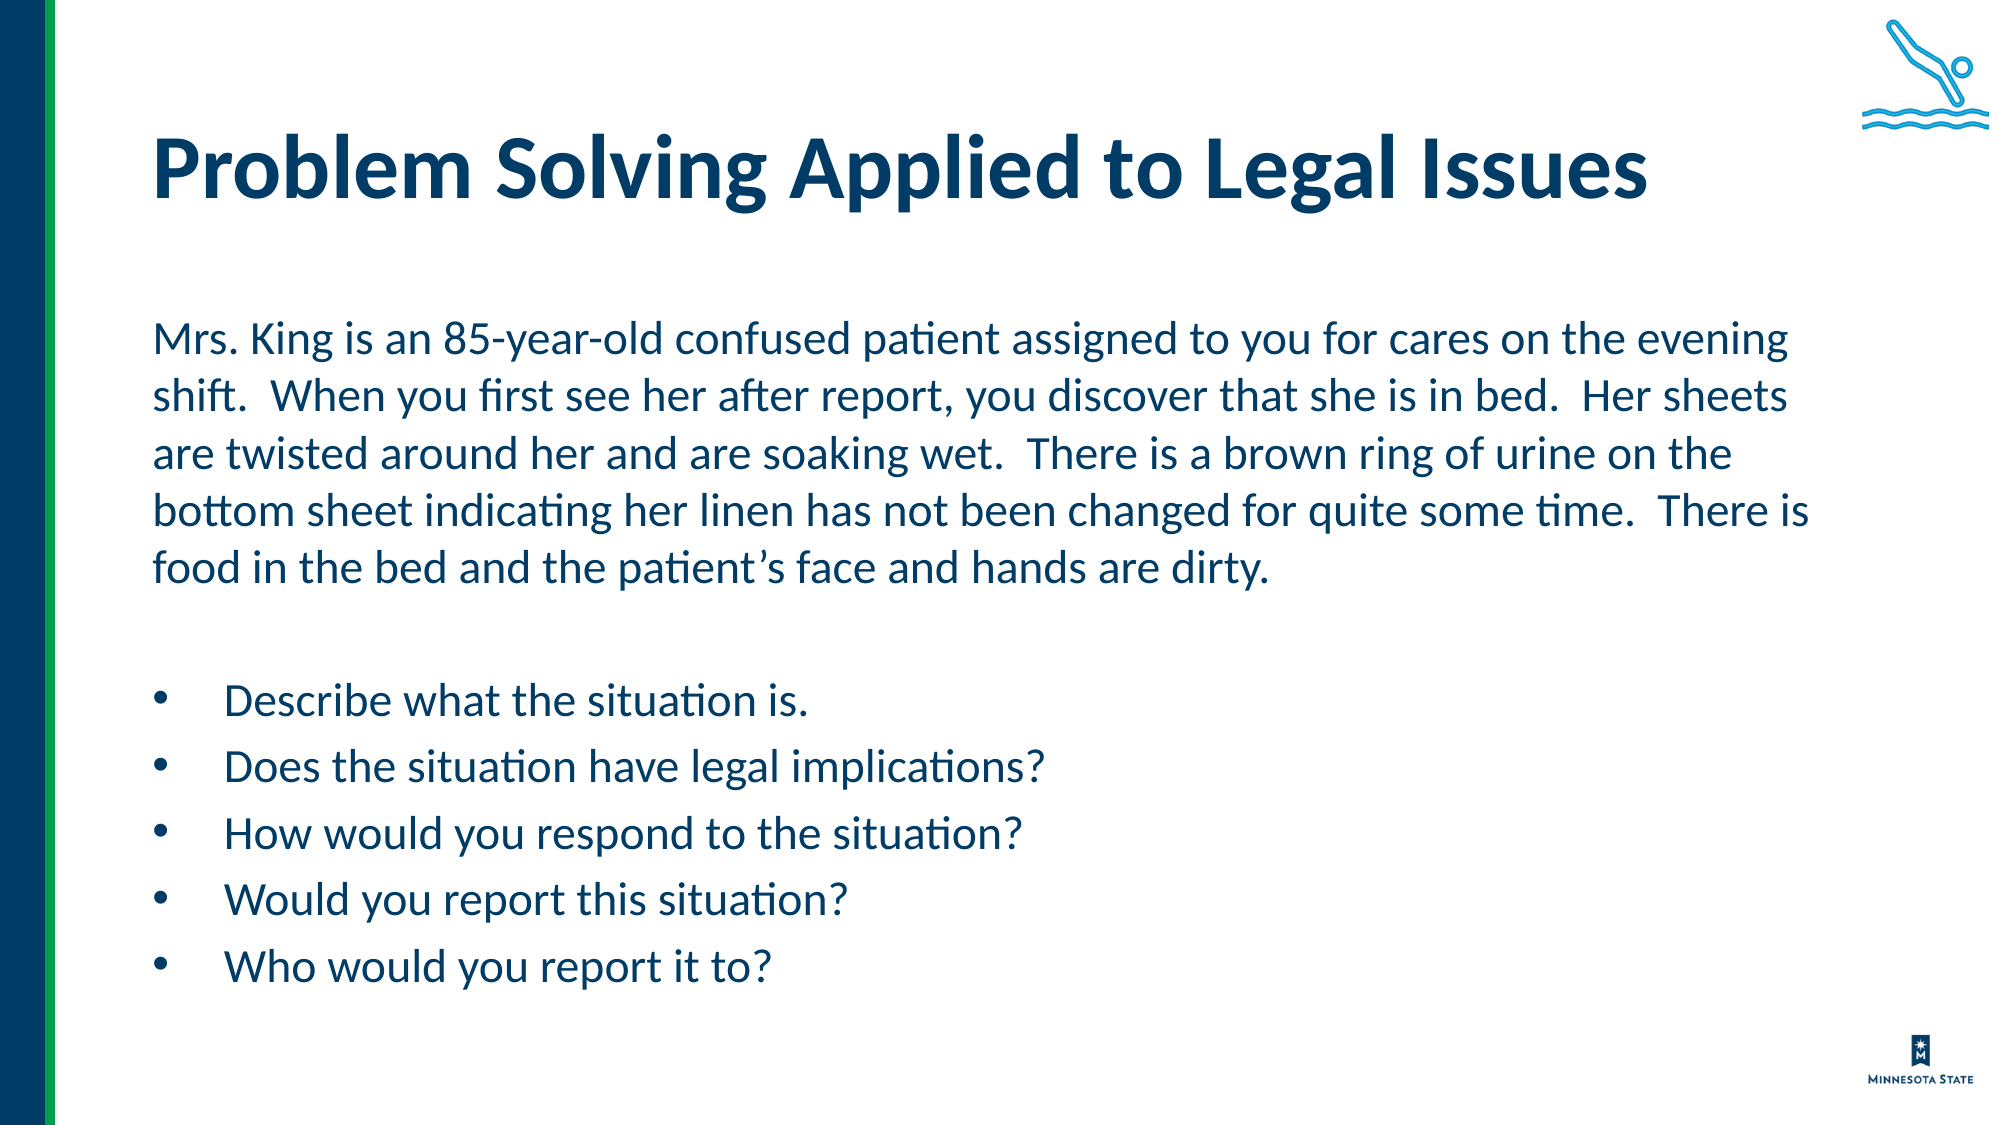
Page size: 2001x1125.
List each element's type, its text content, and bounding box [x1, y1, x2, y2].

picture [1849, 0, 2000, 151]
picture [1823, 1028, 2001, 1095]
list Mrs. King is an 85-year-old confused patient assigned to you for cares on the evening shift. When you first see her after report, you discover that she is in bed. Her sheets are twisted around her and are soaking wet. There is a brown ring of urine on the bottom sheet indicating her linen has not been changed for quite some time. There is food in the bed and the patient’s face and hands are dirty. Describe what the situation is. Does the situation have legal implications? How would you respond to the situation? Would you report this situation? Who would you report it to? [137, 299, 1863, 1014]
title Problem Solving Applied to Legal Issues [137, 59, 1863, 278]
